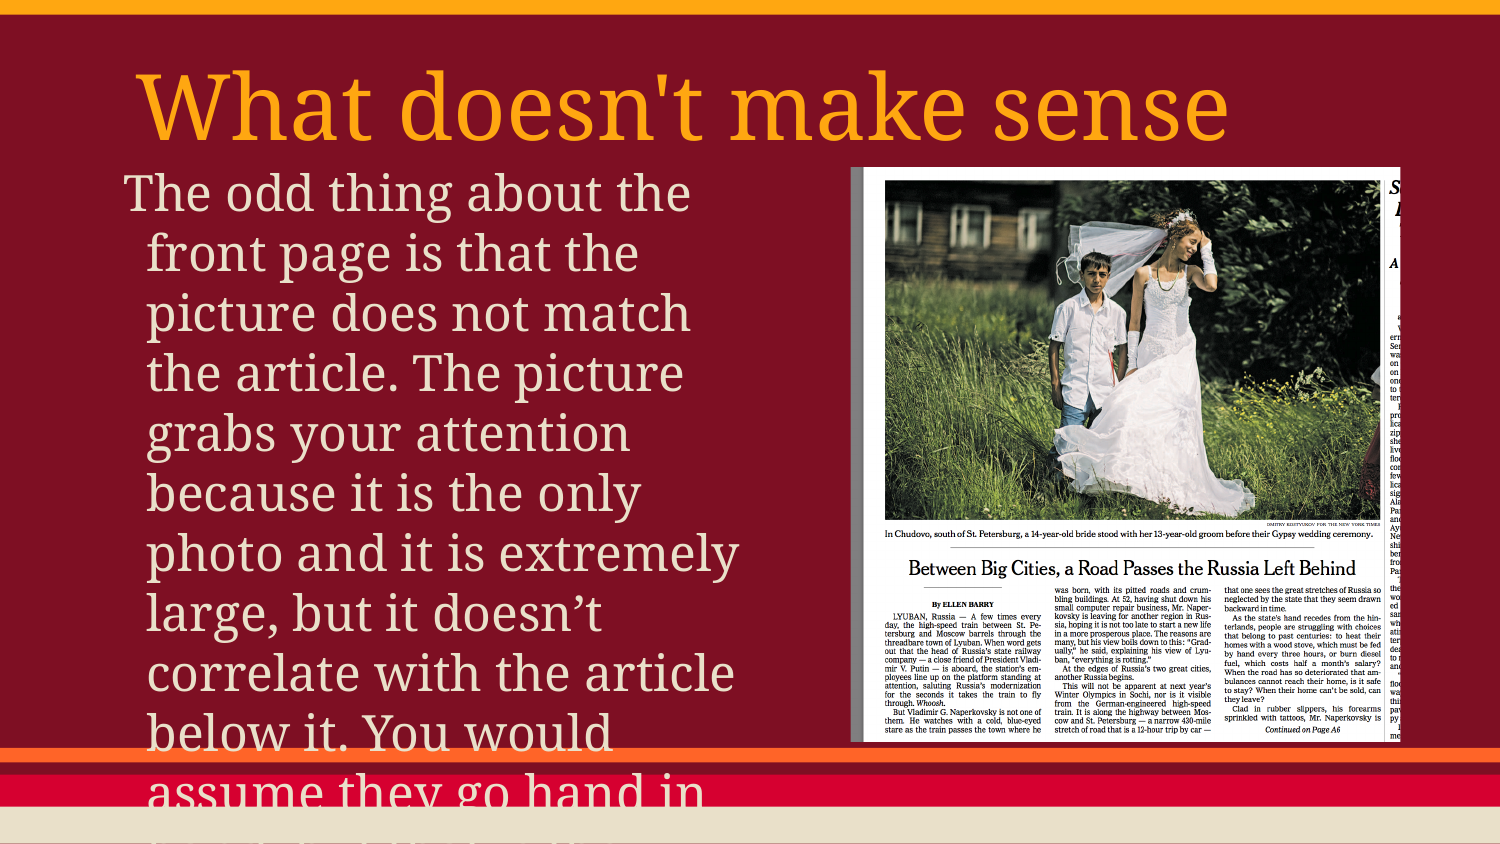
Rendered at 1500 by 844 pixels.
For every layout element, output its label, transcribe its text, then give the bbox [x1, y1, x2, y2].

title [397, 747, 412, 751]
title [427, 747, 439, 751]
text_box [850, 167, 1401, 742]
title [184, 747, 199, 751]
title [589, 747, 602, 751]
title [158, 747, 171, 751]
title What doesn't make sense [75, 33, 1425, 175]
list The odd thing about the front page is that the picture does not match the article. The picture grabs your attention because it is the only photo and it is extremely large, but it doesn’t correlate with the article below it. You would assume they go hand in hand, but that is the confusion. [75, 146, 793, 679]
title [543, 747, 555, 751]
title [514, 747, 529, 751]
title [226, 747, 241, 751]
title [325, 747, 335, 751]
